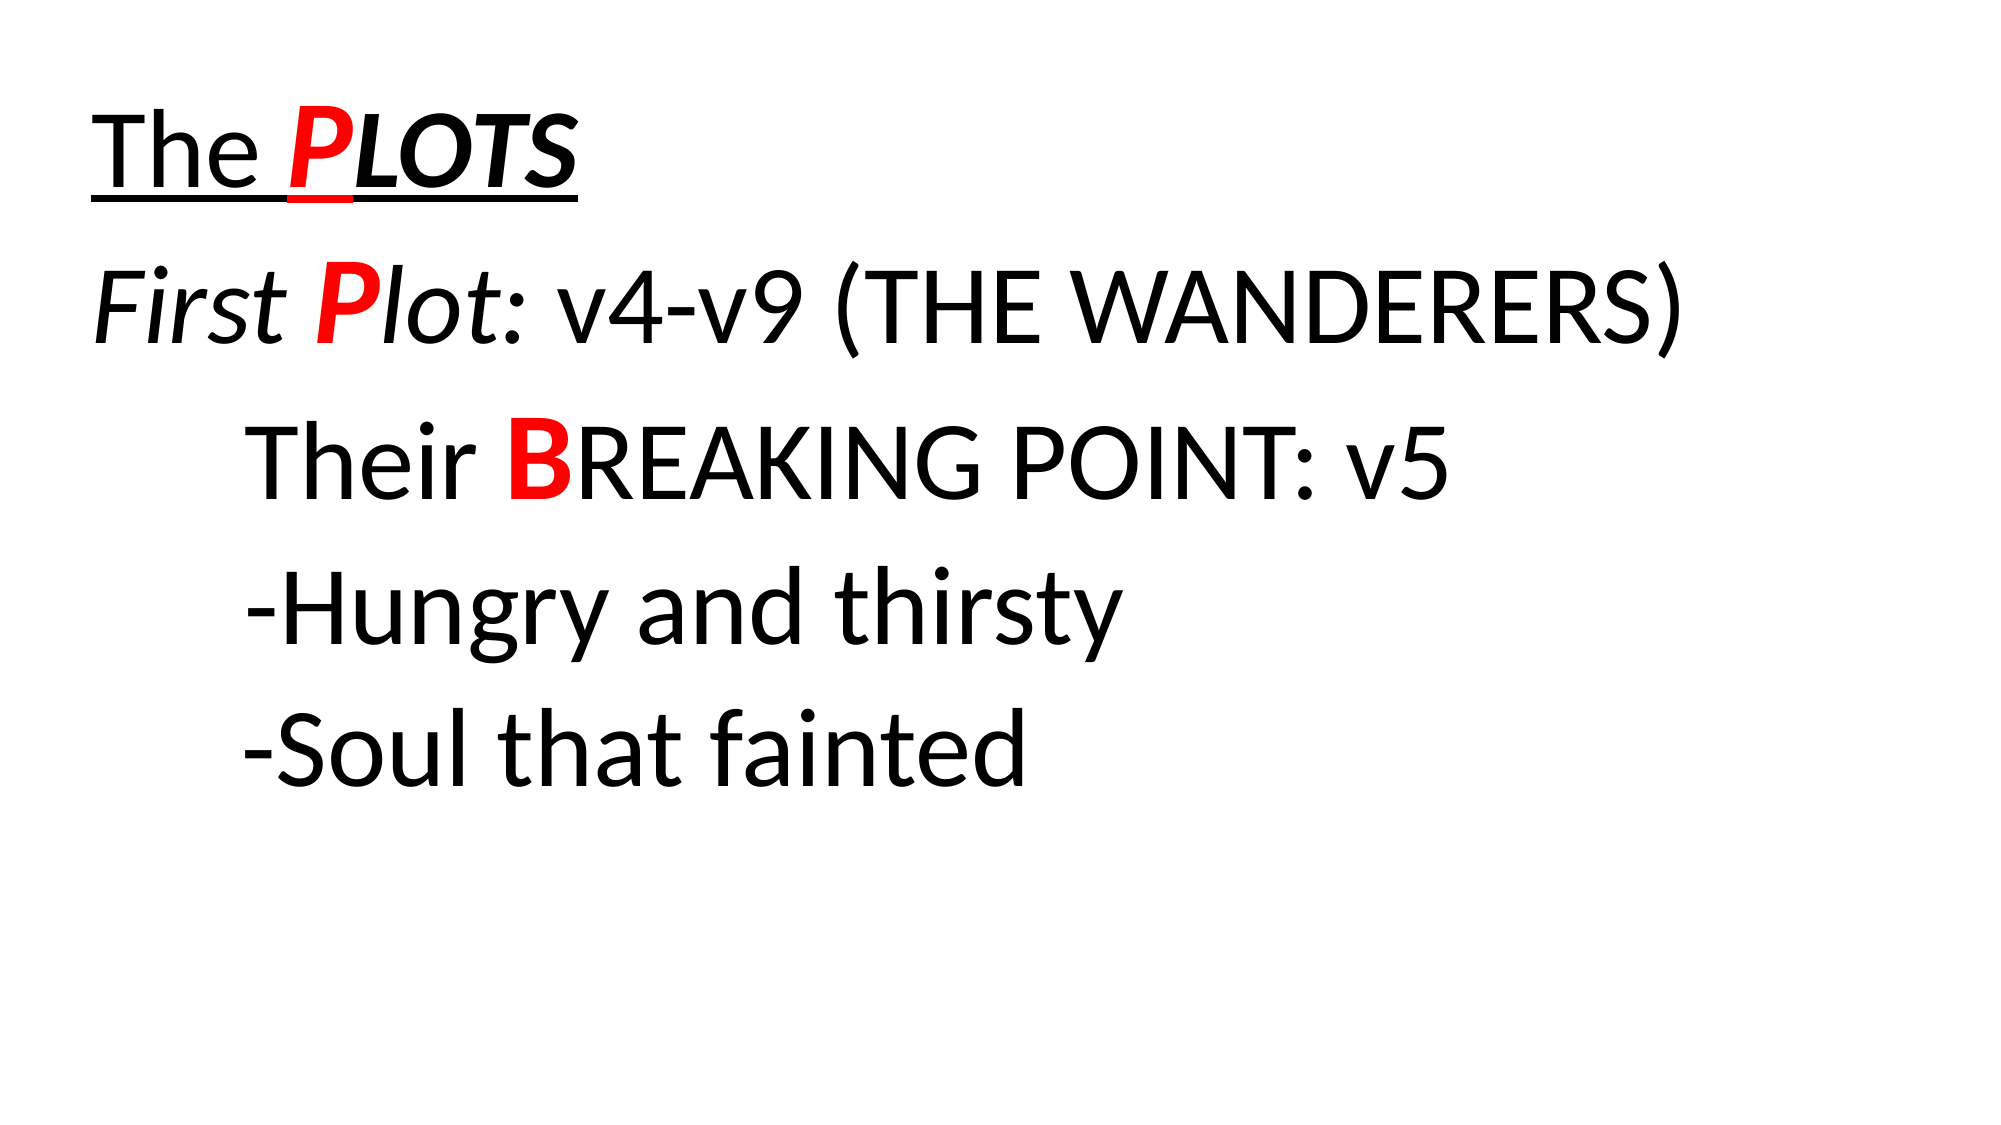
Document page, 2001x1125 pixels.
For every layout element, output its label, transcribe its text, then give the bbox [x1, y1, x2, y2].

list The PLOTS First Plot: v4-v9 (THE WANDERERS) Their BREAKING POINT: v5 -Hungry and thirsty -Soul that fainted [76, 72, 1941, 1104]
